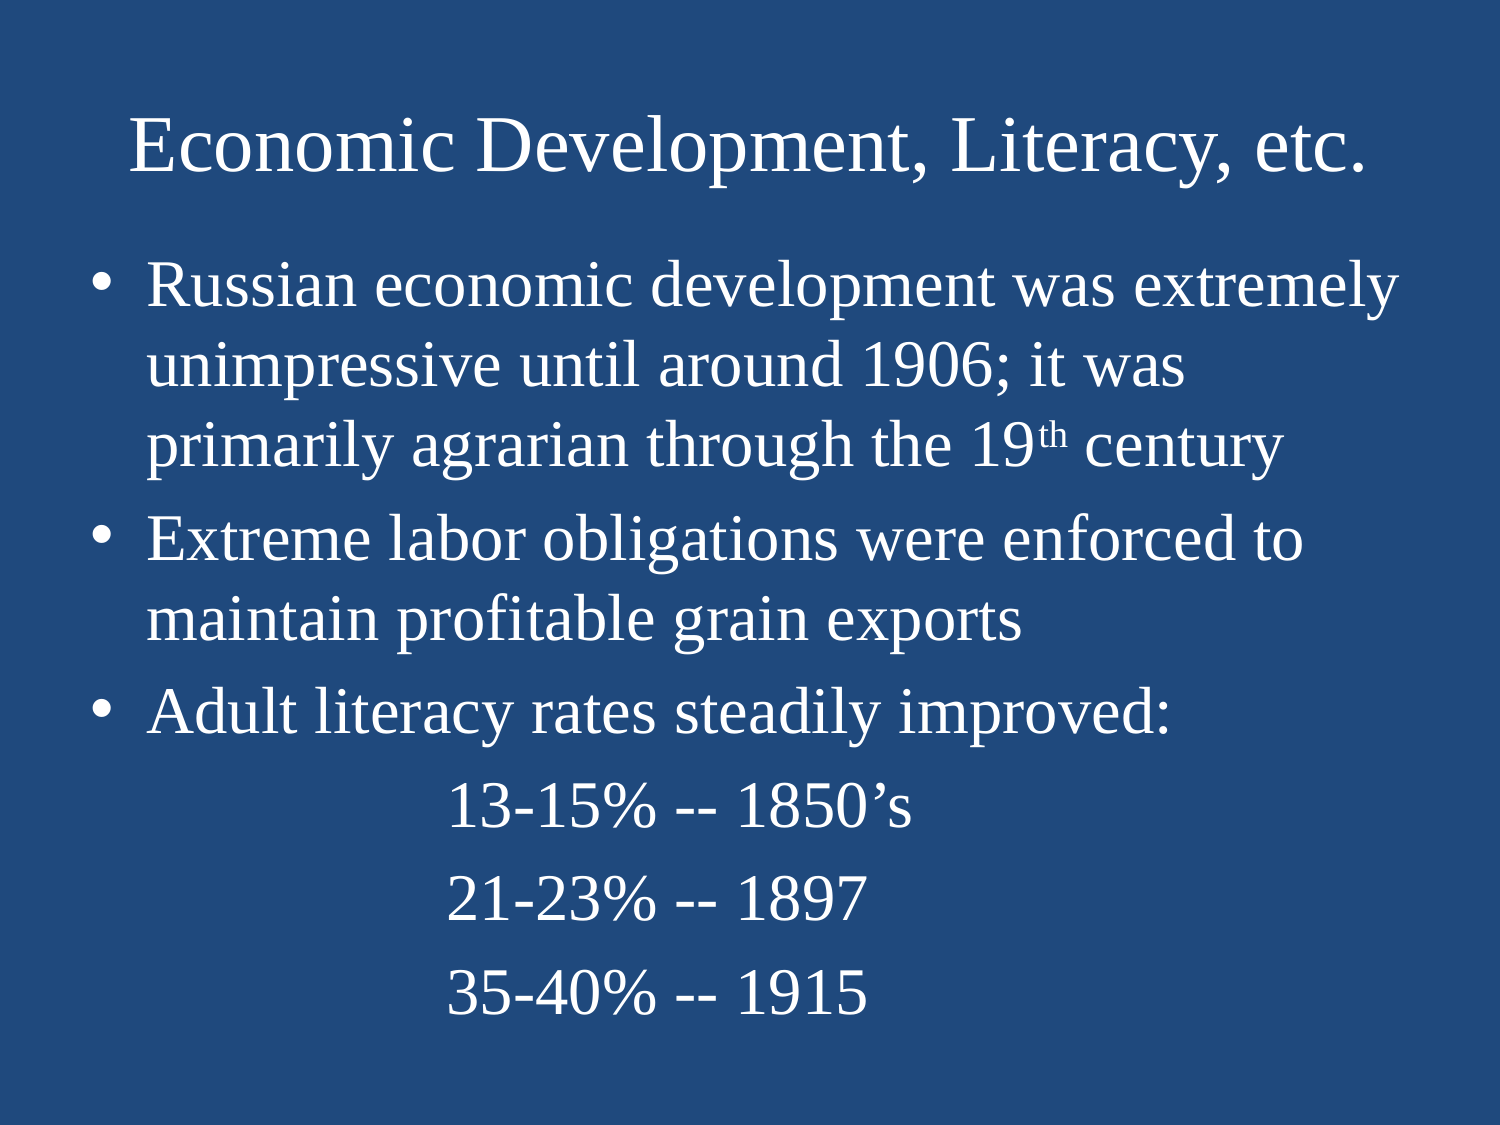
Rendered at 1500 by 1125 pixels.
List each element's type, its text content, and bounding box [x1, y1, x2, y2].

title Economic Development, Literacy, etc. [75, 45, 1425, 232]
list Russian economic development was extremely unimpressive until around 1906; it was primarily agrarian through the 19th century Extreme labor obligations were enforced to maintain profitable grain exports Adult literacy rates steadily improved: 13-15% -- 1850’s 21-23% -- 1897 35-40% -- 1915 [75, 232, 1425, 1063]
